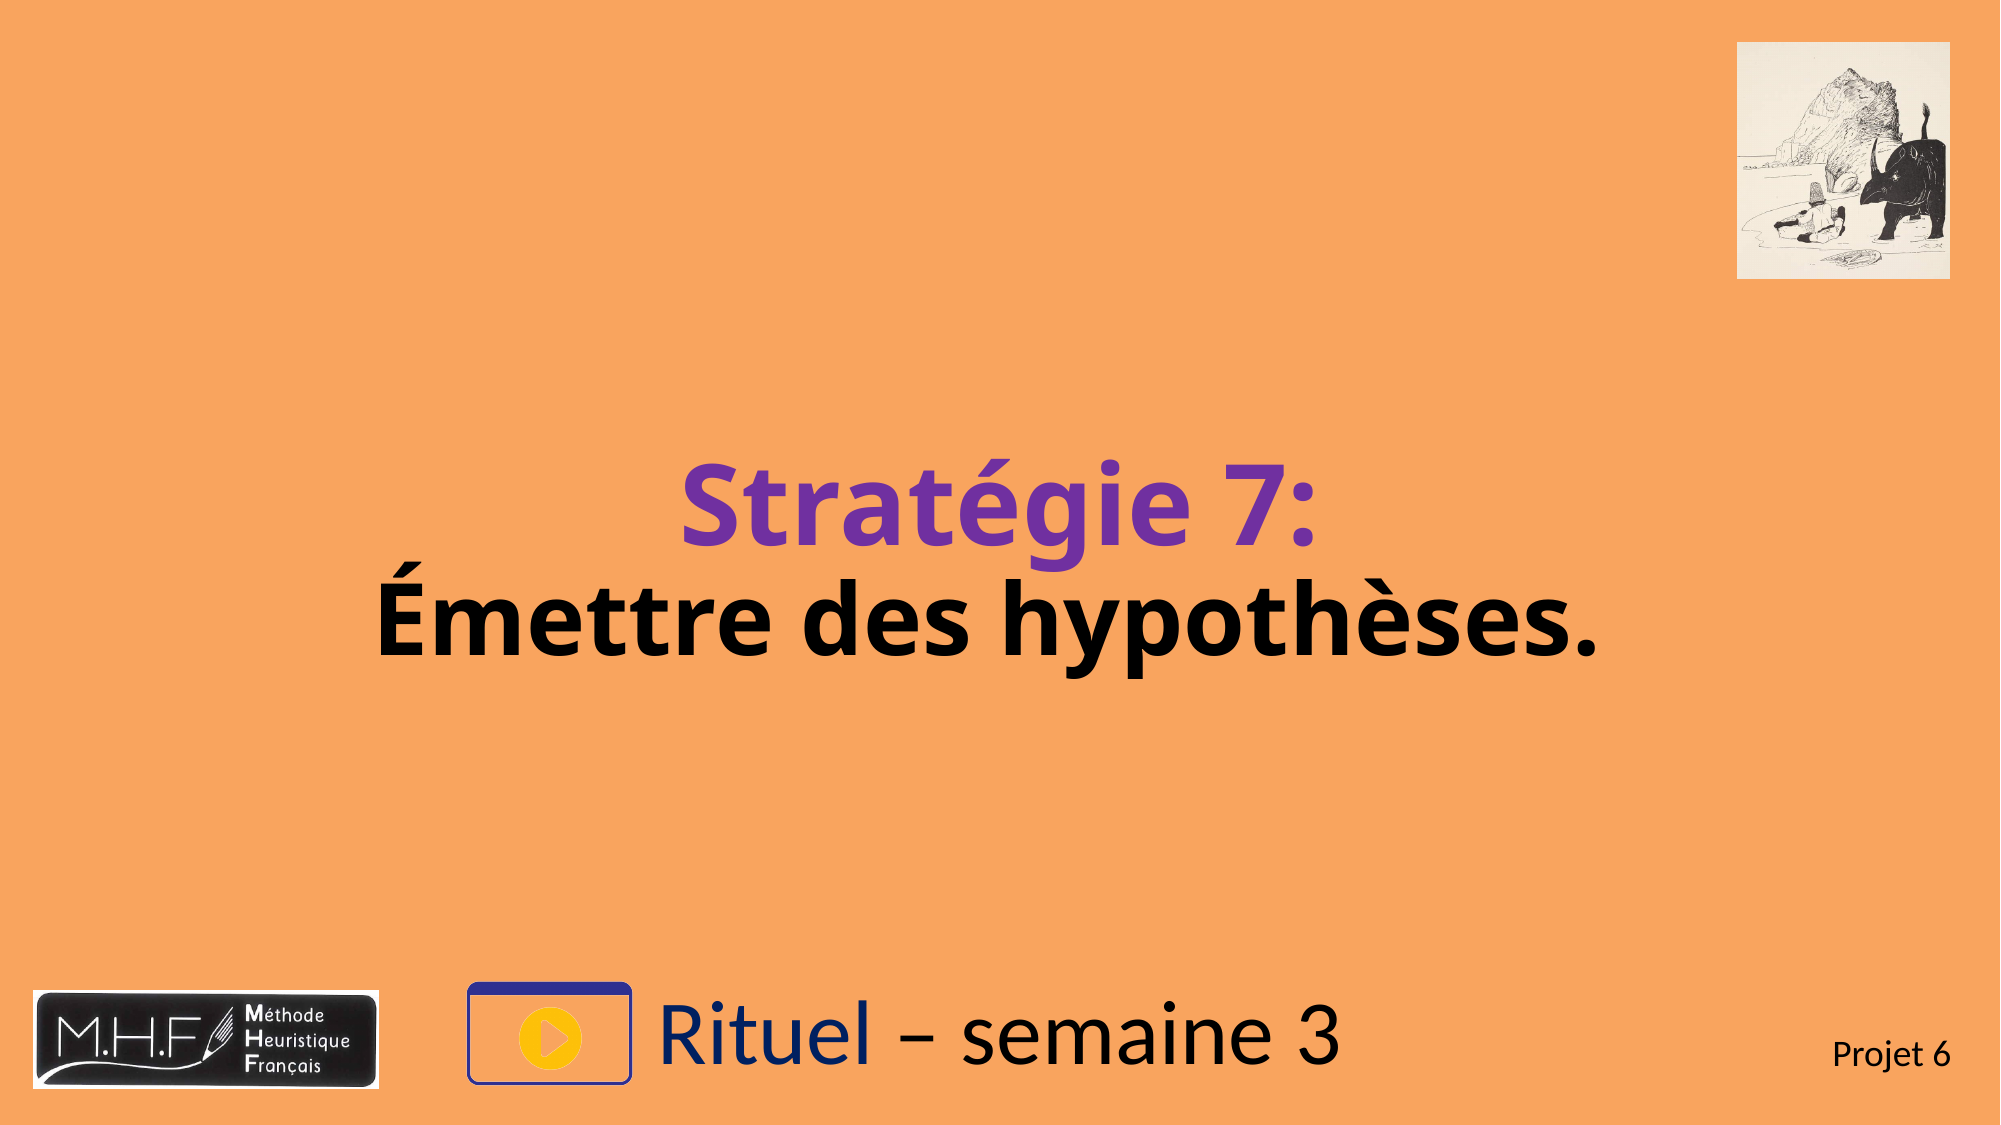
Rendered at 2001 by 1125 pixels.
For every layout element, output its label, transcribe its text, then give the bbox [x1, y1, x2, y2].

picture [463, 977, 638, 1089]
picture [1737, 42, 1950, 279]
picture [33, 990, 379, 1089]
text_box Projet 6 [1362, 1021, 1967, 1082]
title Stratégie 7: Émettre des hypothèses. [249, 325, 1750, 800]
subtitle Rituel – semaine 3 [249, 978, 1750, 1102]
